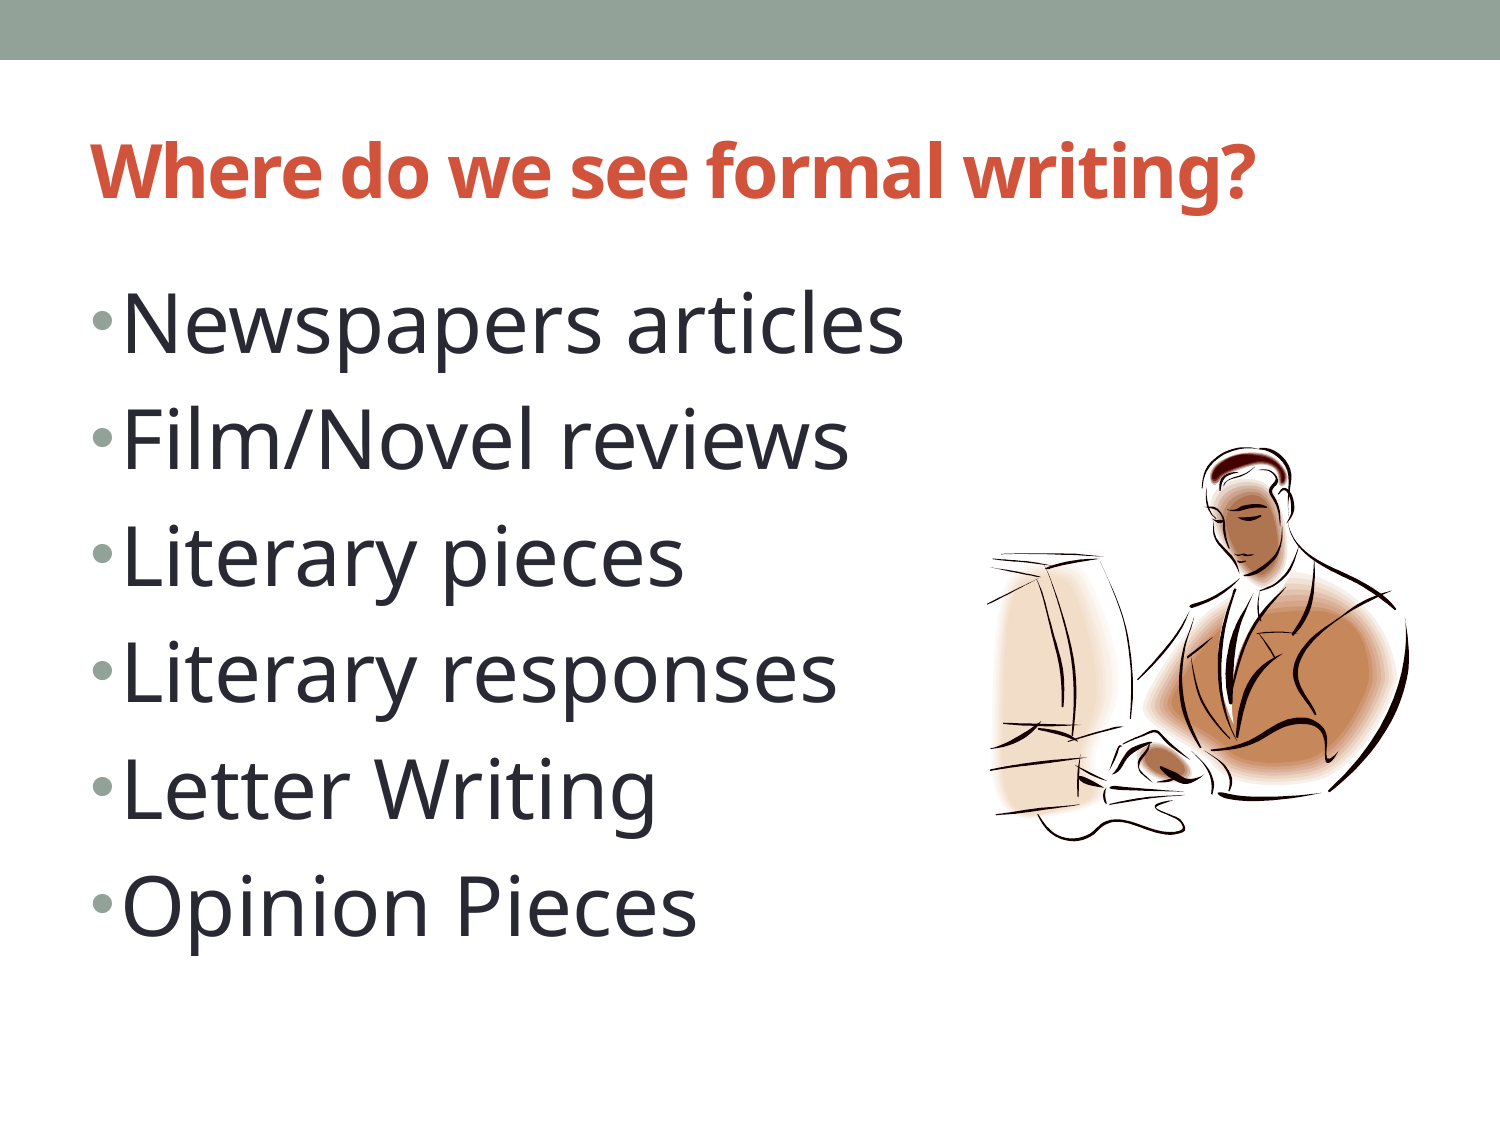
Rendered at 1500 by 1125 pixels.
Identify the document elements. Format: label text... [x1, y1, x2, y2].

picture [986, 444, 1422, 847]
list Newspapers articles Film/Novel reviews Literary pieces Literary responses Letter Writing Opinion Pieces [75, 262, 1425, 1063]
title Where do we see formal writing? [75, 87, 1425, 250]
